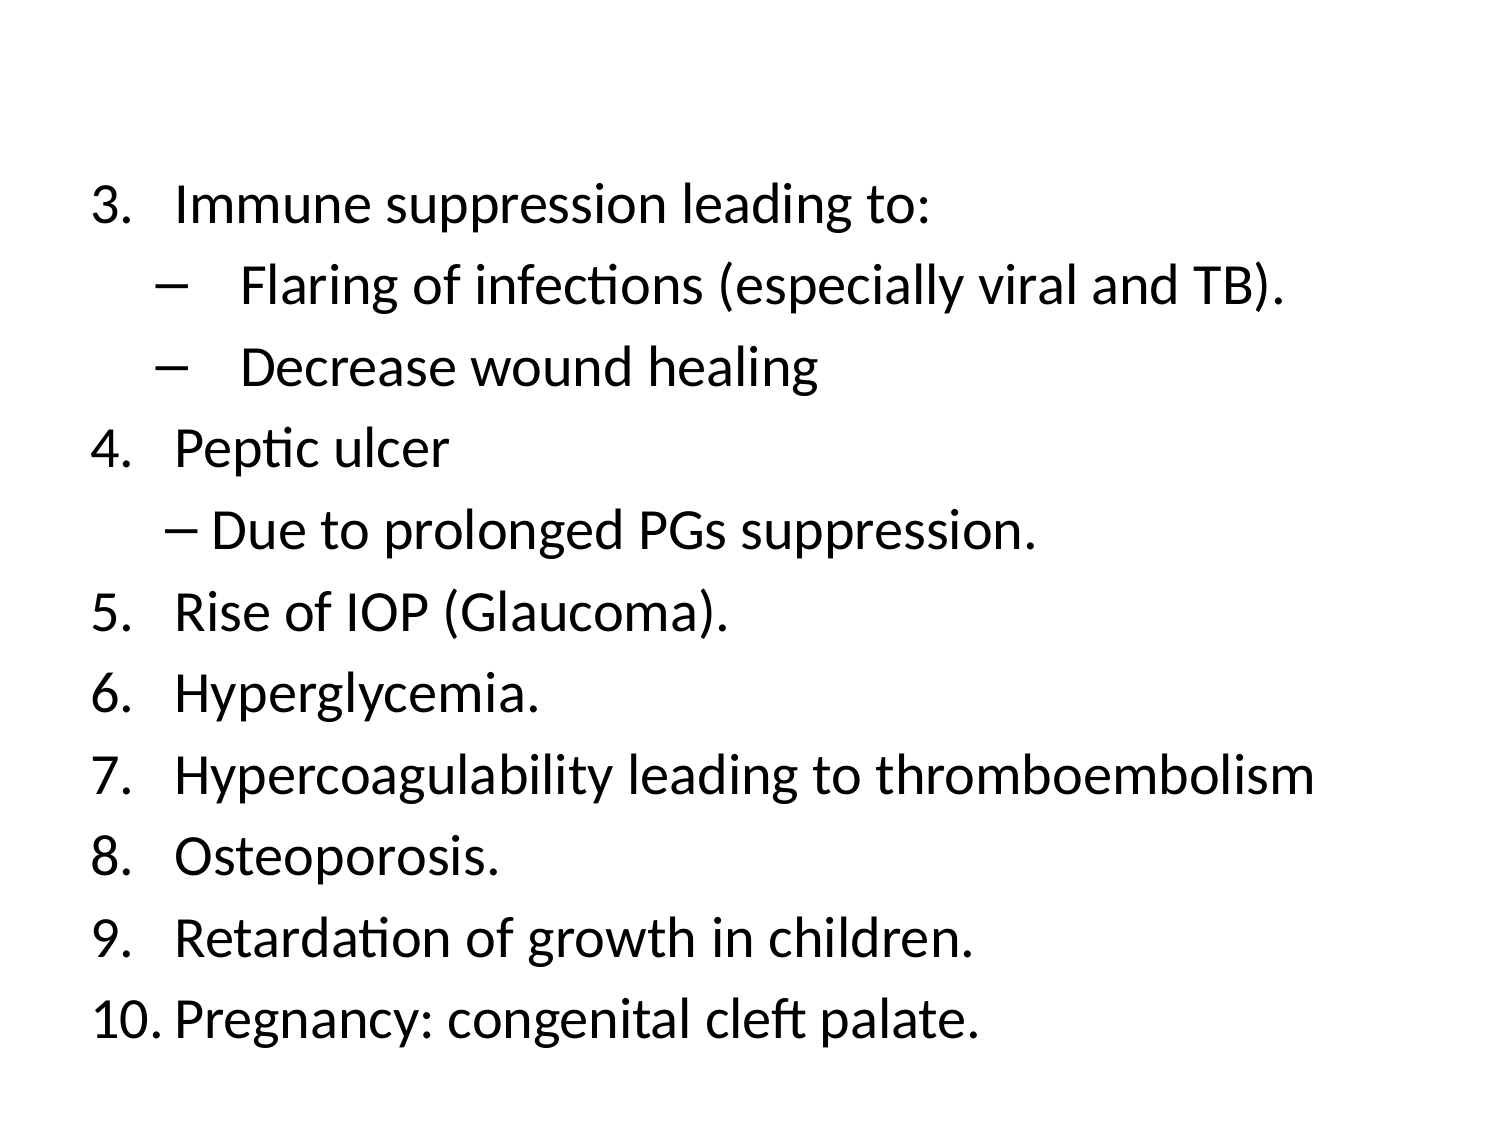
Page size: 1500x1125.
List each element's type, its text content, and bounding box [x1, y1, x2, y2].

list Immune suppression leading to: Flaring of infections (especially viral and TB). Decrease wound healing Peptic ulcer Due to prolonged PGs suppression. Rise of IOP (Glaucoma). Hyperglycemia. Hypercoagulability leading to thromboembolism Osteoporosis. Retardation of growth in children. Pregnancy: congenital cleft palate. [75, 157, 1425, 1088]
